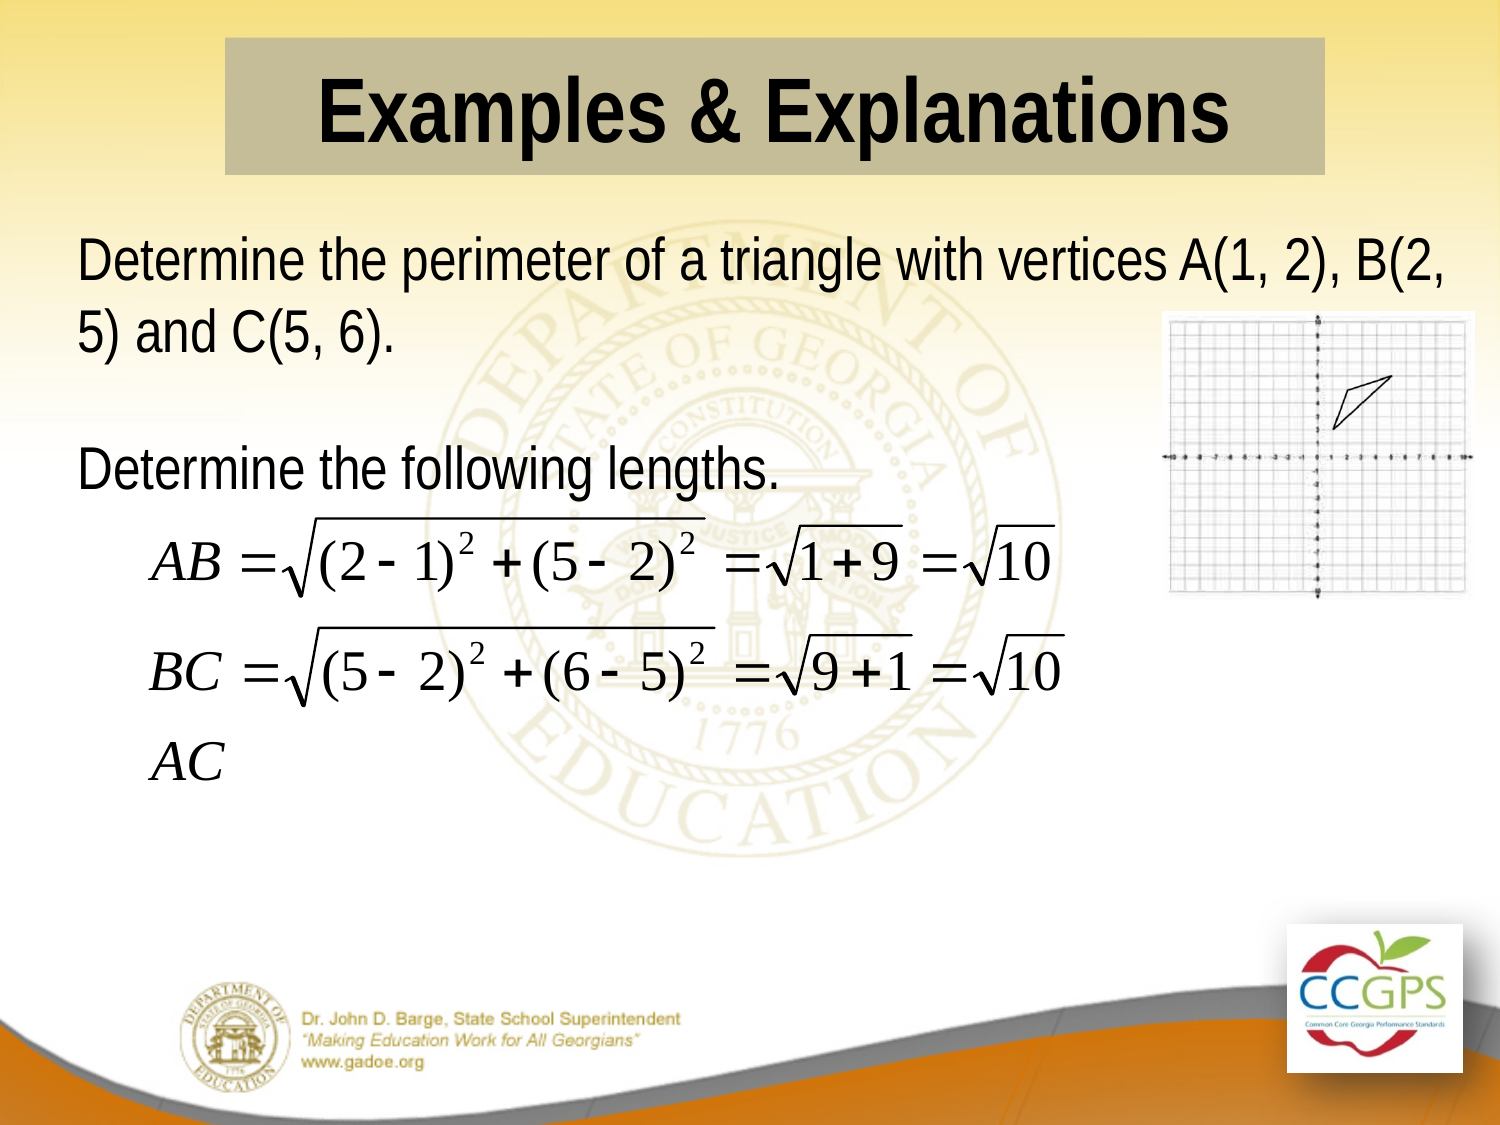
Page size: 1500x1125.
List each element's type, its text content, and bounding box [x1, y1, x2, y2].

picture [0, 0, 1500, 1125]
title Examples & Explanations [224, 37, 1326, 176]
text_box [137, 502, 1077, 791]
subtitle Determine the perimeter of a triangle with vertices A(1, 2), B(2, 5) and C(5, 6). Determine the following lengths. [62, 212, 1463, 926]
